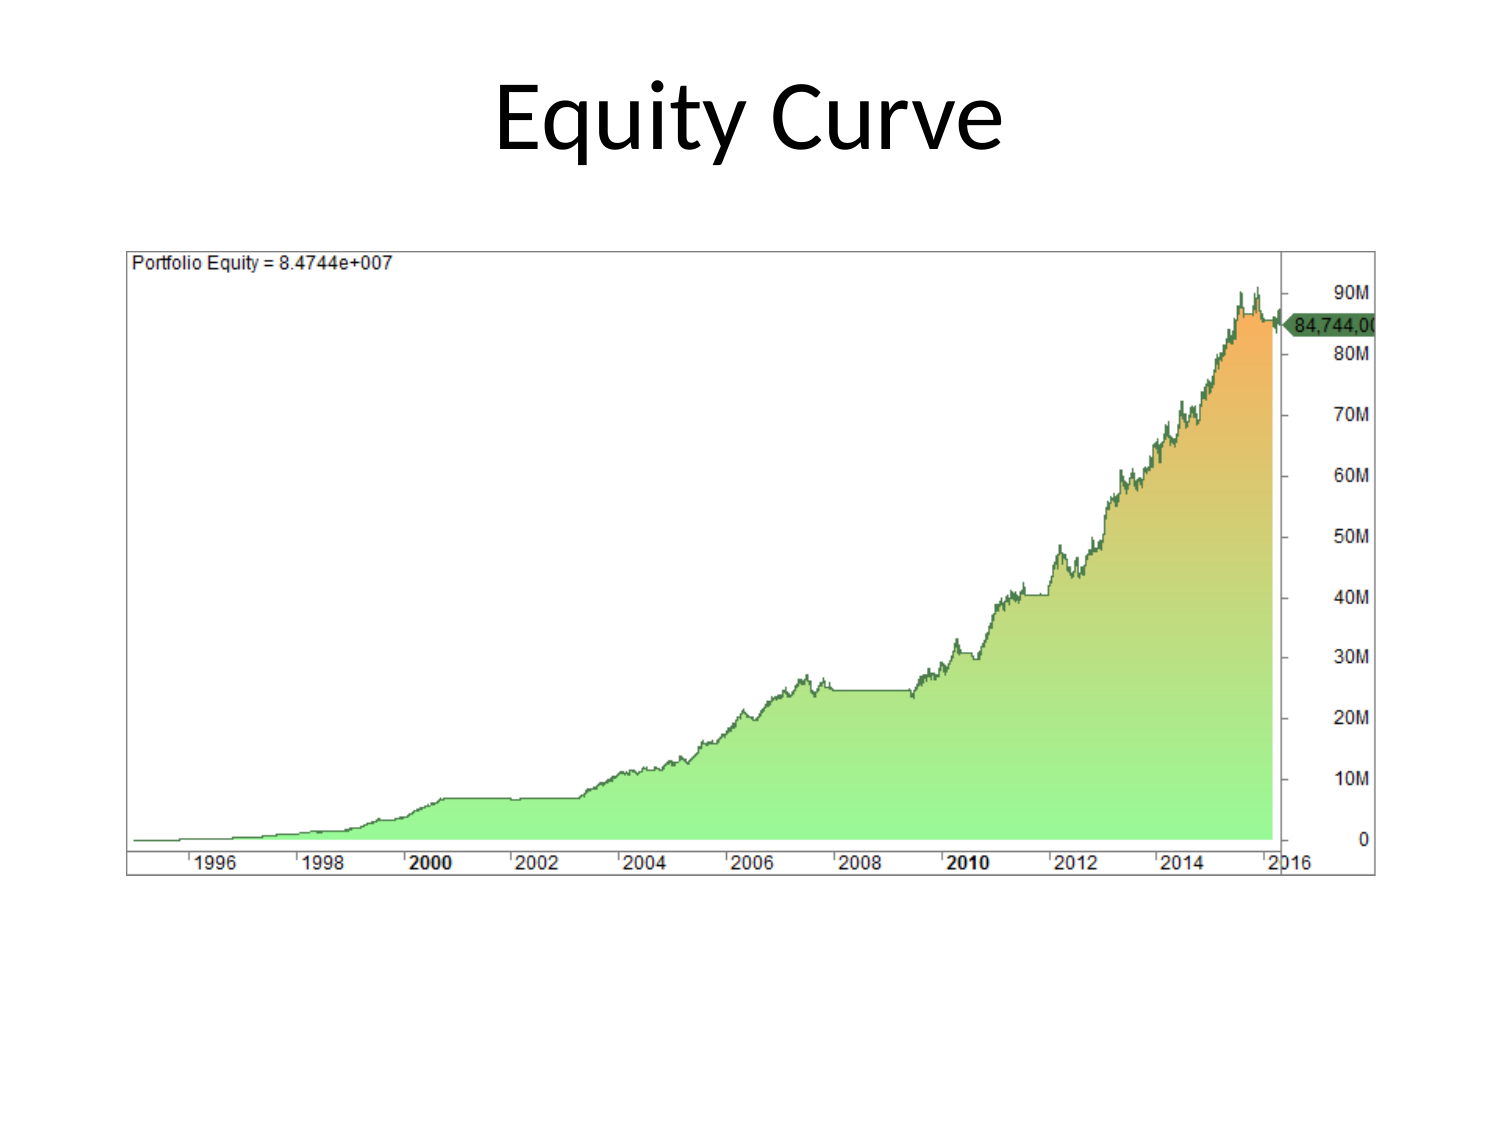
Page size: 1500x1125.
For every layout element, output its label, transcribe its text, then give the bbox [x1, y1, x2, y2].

text_box Equity Curve [0, 42, 1500, 178]
picture [123, 248, 1376, 876]
